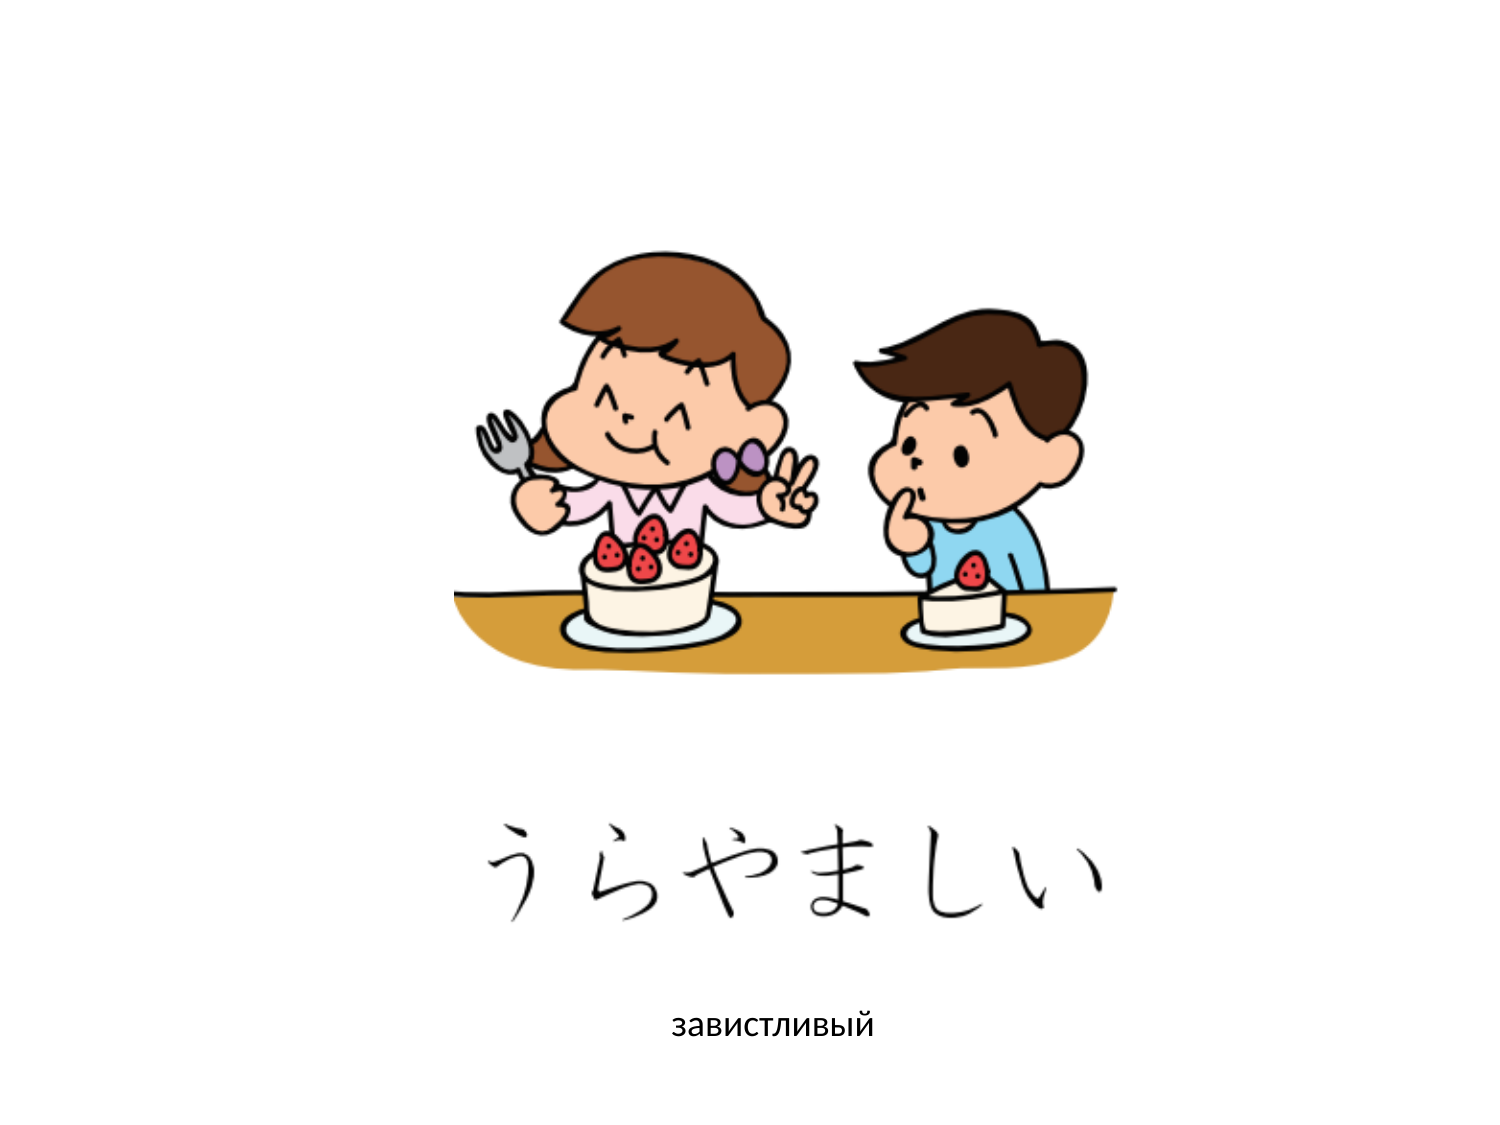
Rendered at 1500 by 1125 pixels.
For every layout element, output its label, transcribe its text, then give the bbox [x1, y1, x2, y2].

text_box завистливый [656, 1002, 891, 1052]
picture [454, 113, 1134, 996]
